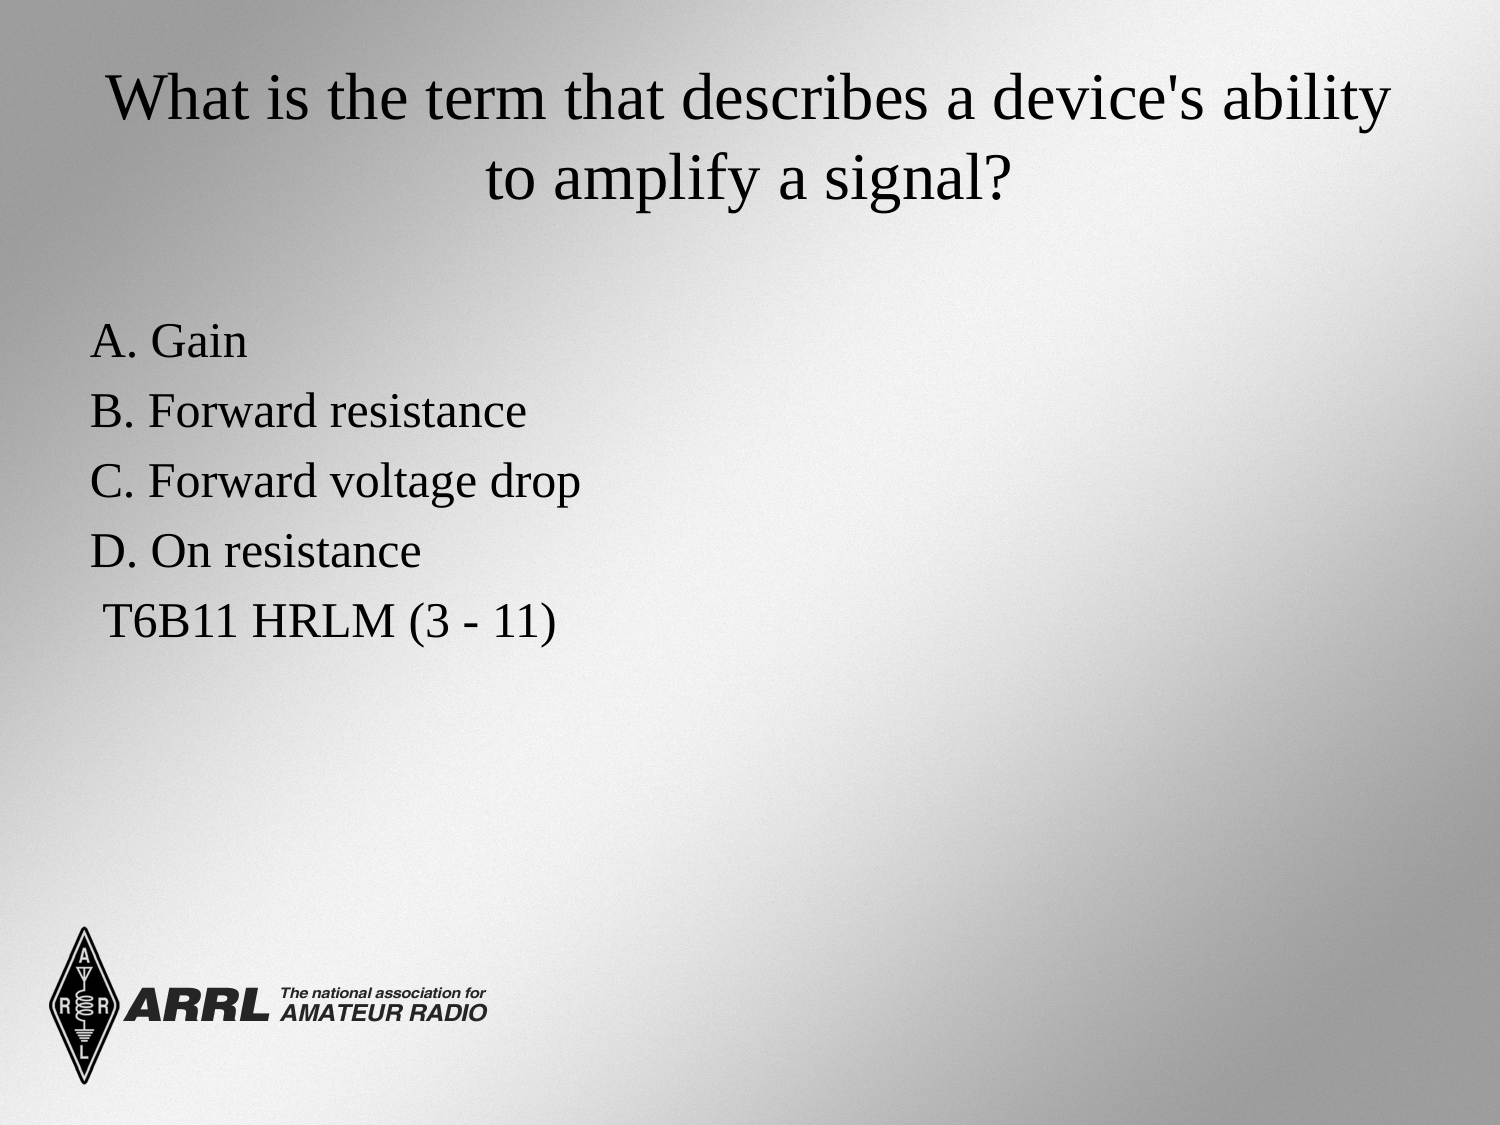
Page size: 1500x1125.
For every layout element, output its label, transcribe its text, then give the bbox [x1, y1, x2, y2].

title What is the term that describes a device's ability to amplify a signal? [75, 45, 1425, 233]
picture [0, 0, 1500, 1125]
list A. Gain B. Forward resistance C. Forward voltage drop D. On resistance T6B11 HRLM (3 - 11) [75, 299, 1425, 1005]
